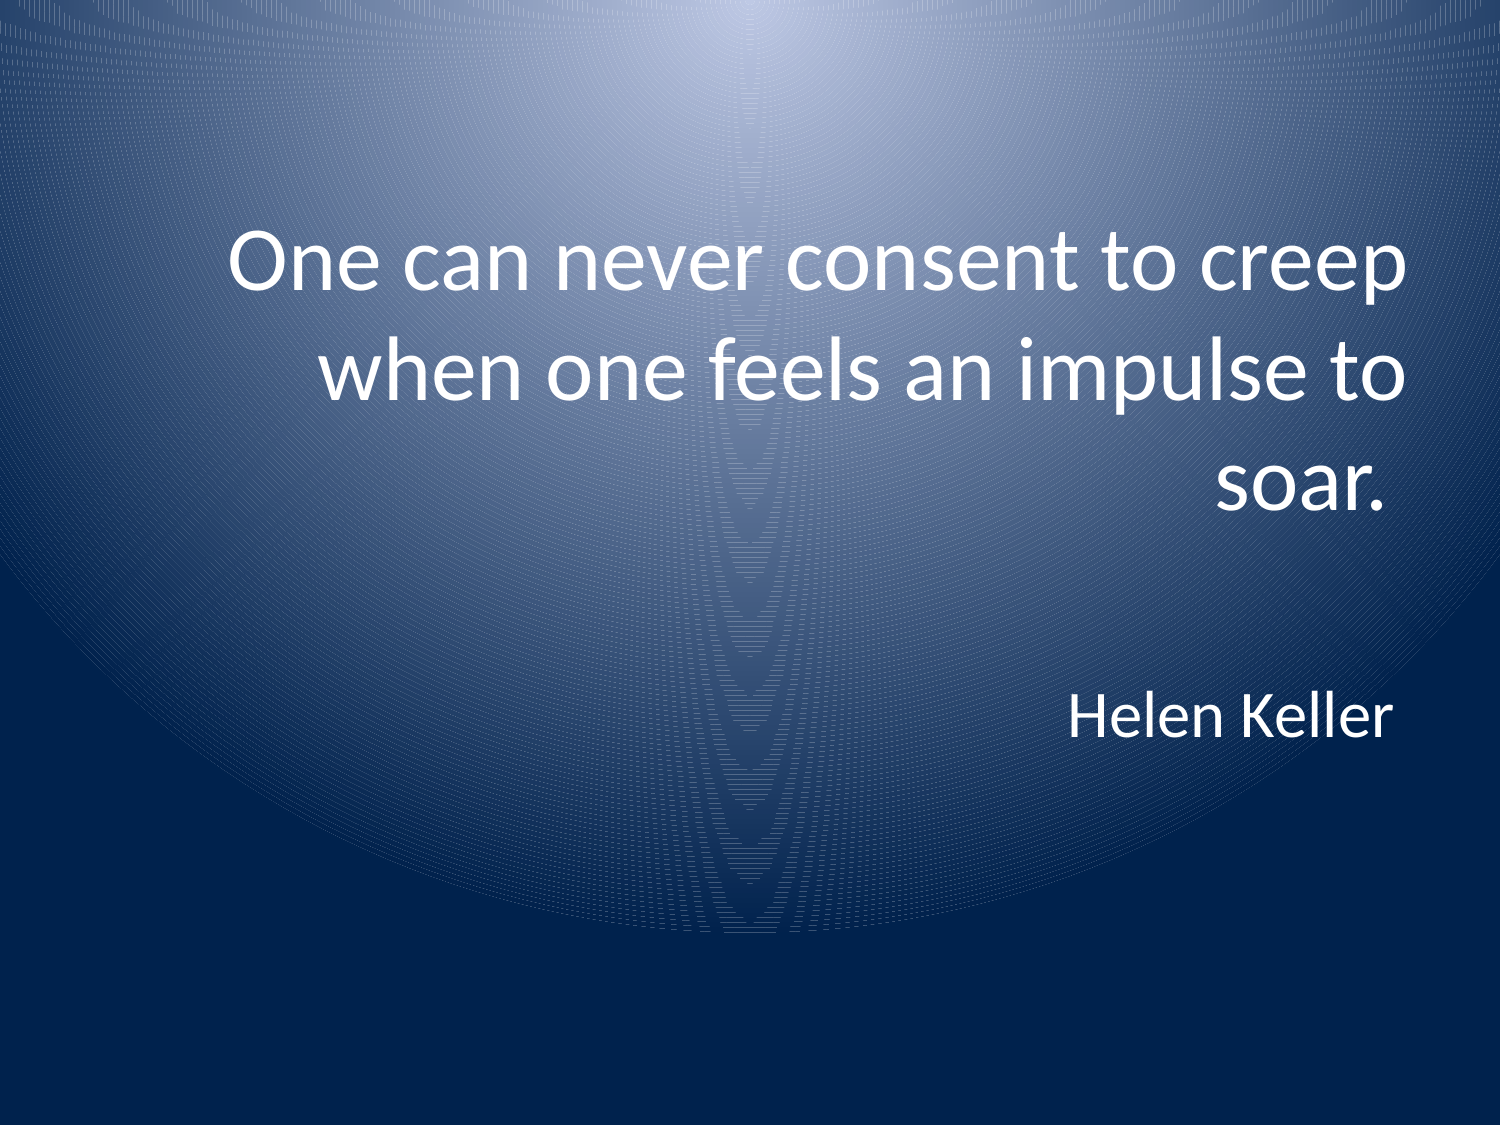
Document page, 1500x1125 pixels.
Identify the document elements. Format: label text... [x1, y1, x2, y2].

list One can never consent to creep when one feels an impulse to soar. Helen Keller [75, 62, 1425, 1005]
